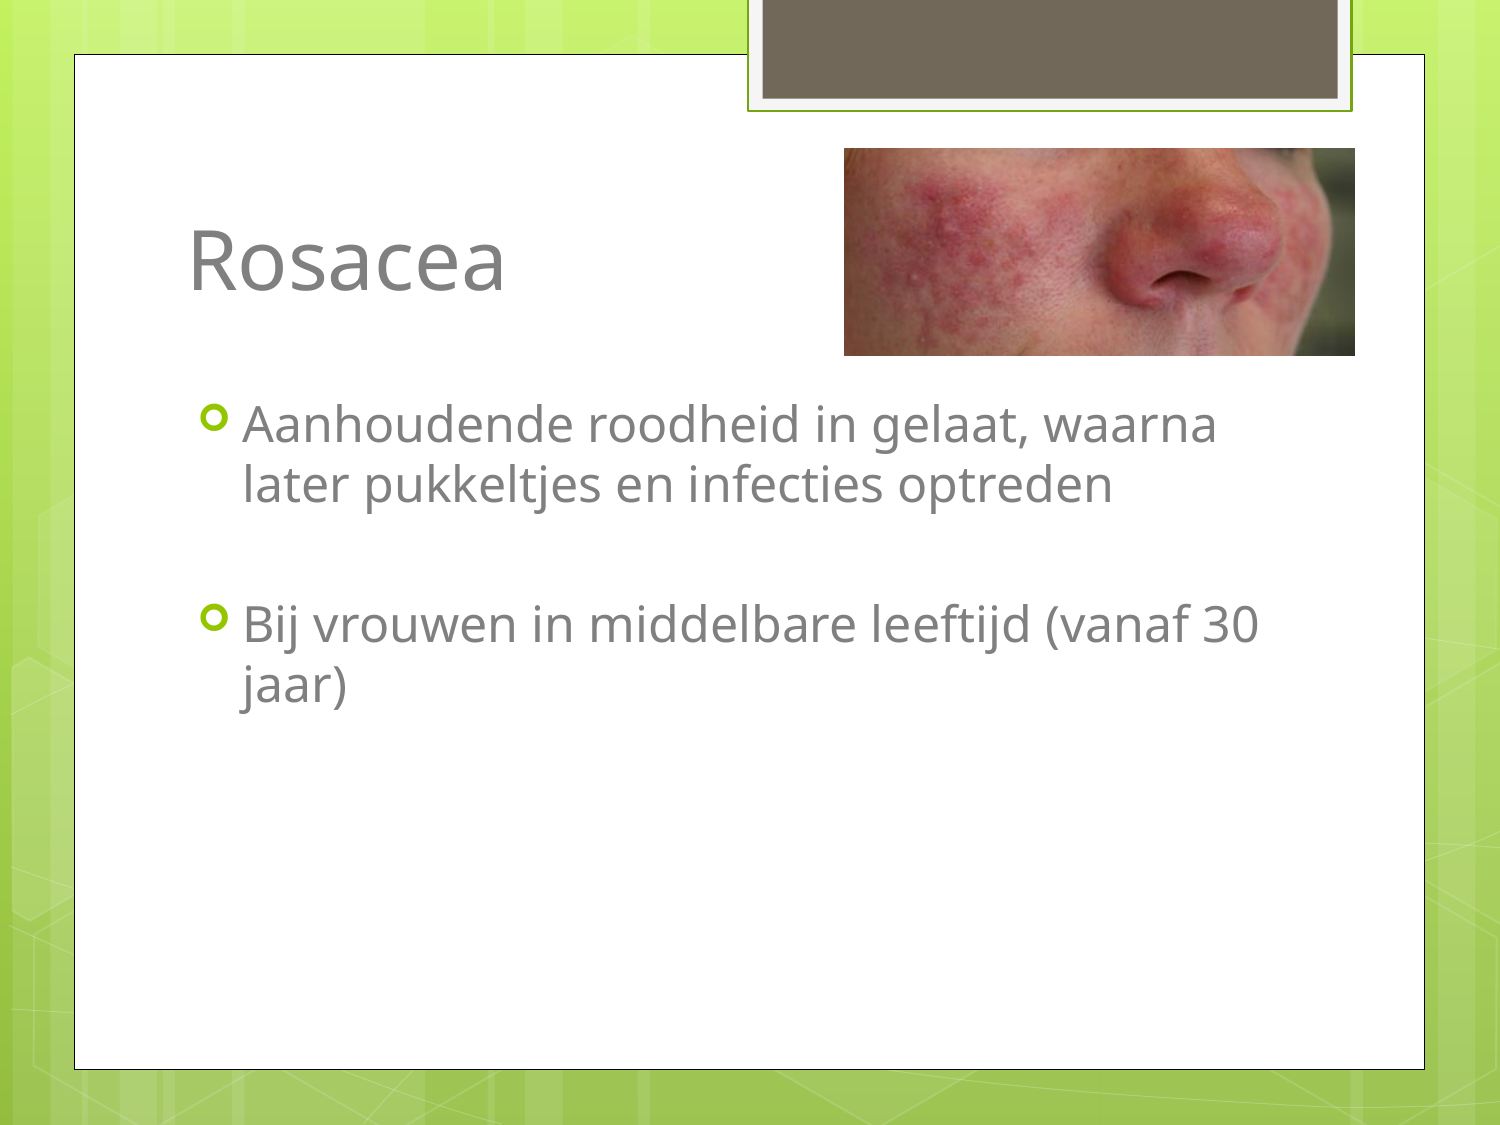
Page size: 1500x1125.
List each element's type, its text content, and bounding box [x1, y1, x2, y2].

picture [844, 148, 1356, 356]
title Rosacea [171, 168, 838, 315]
list Aanhoudende roodheid in gelaat, waarna later pukkeltjes en infecties optreden Bij vrouwen in middelbare leeftijd (vanaf 30 jaar) [171, 385, 1283, 1000]
